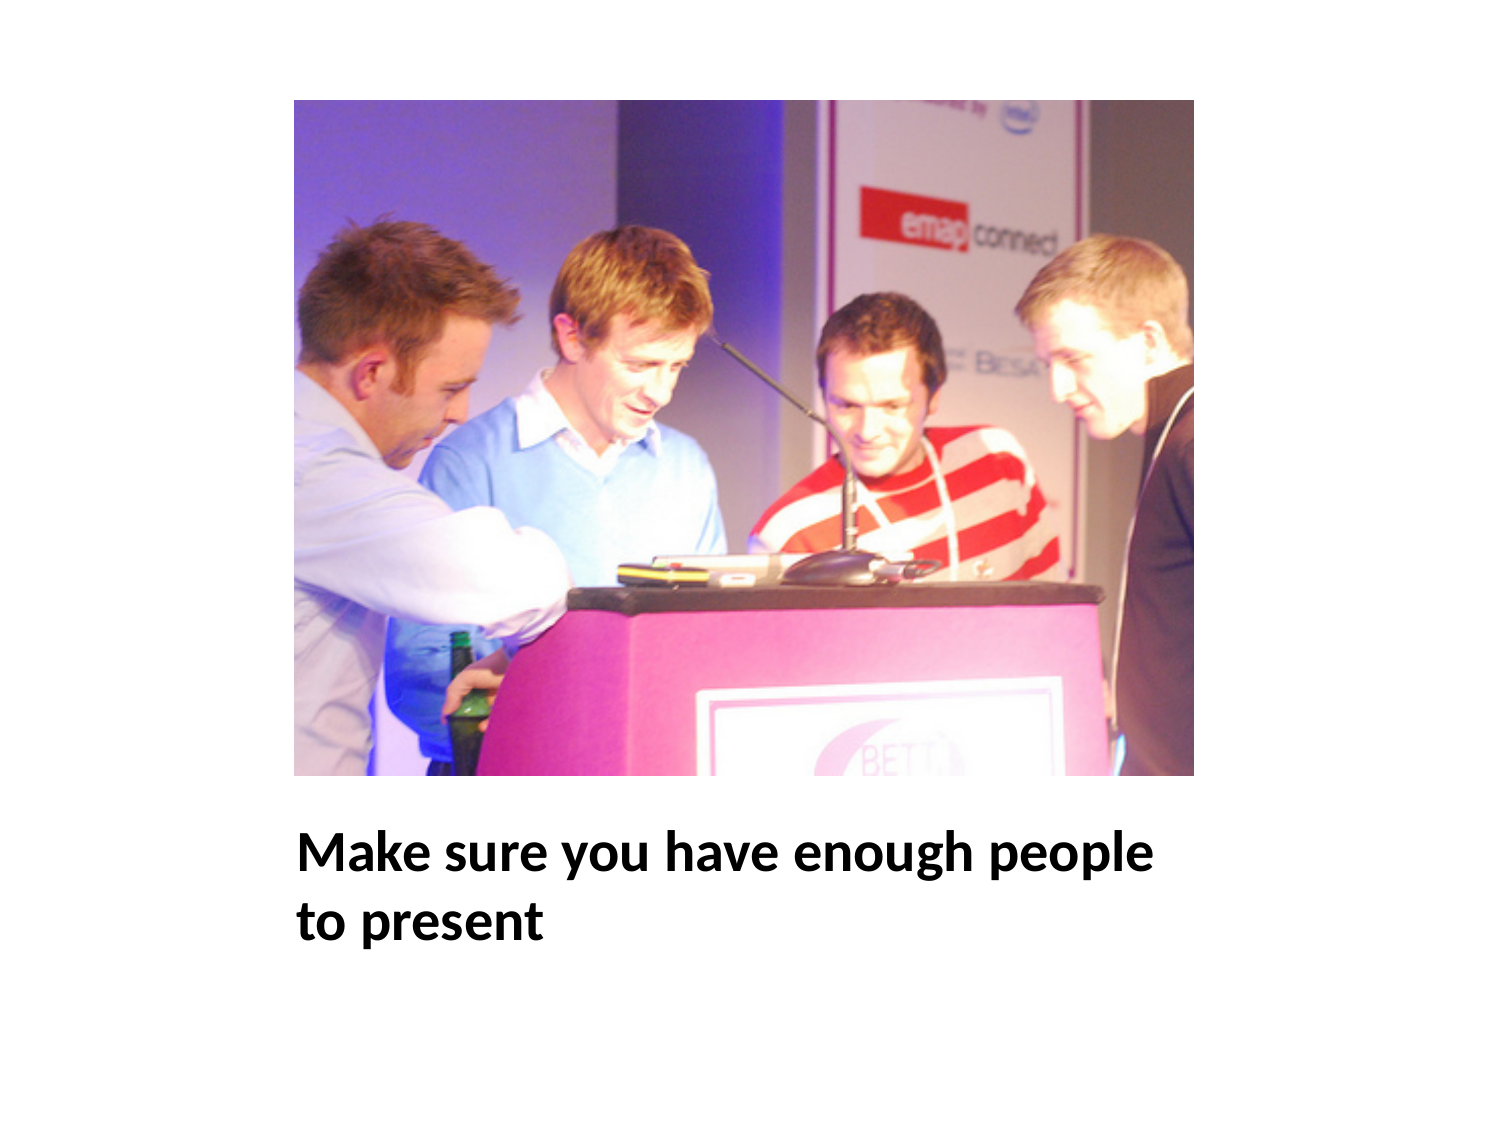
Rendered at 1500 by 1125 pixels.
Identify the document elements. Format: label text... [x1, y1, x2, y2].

title Make sure you have enough people to present [281, 867, 1182, 961]
picture [293, 100, 1195, 776]
